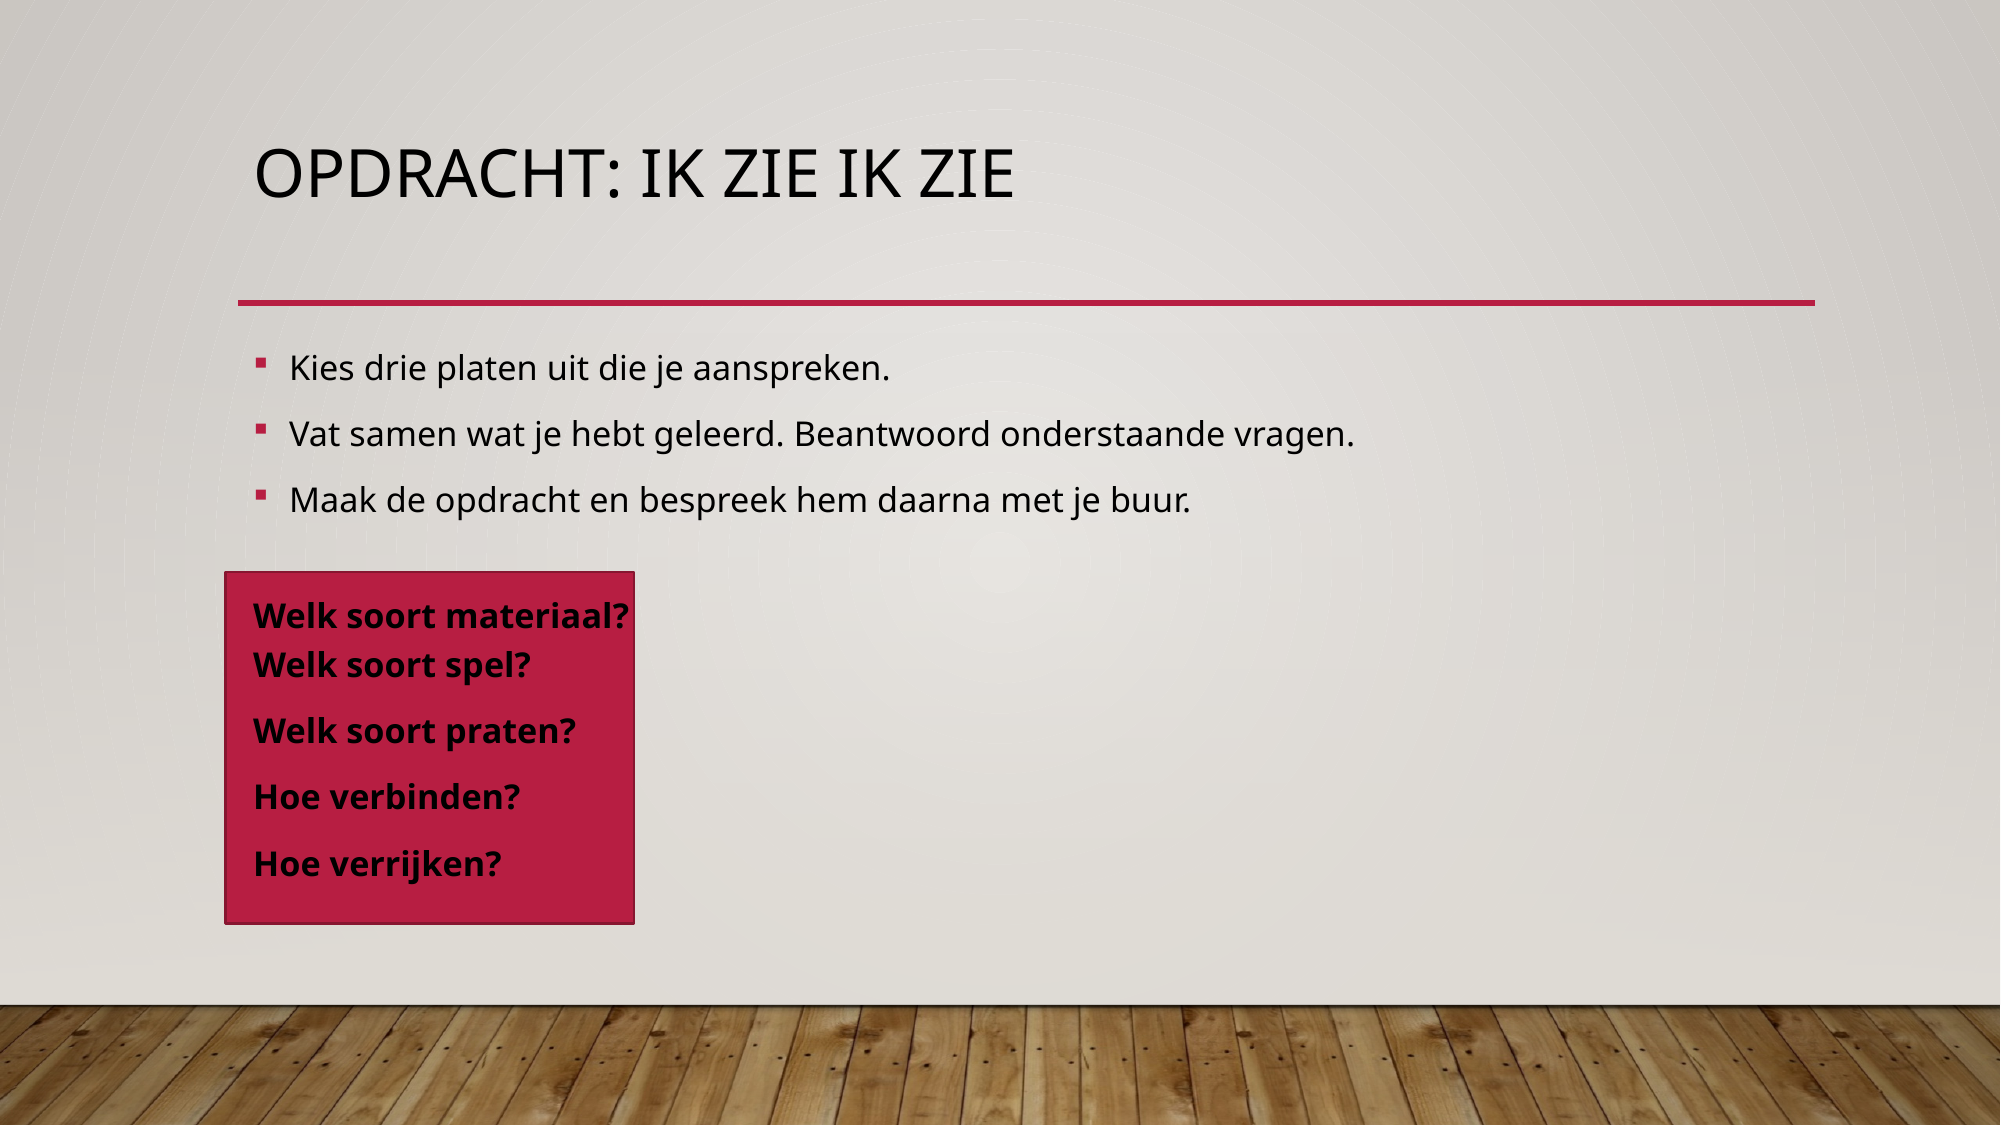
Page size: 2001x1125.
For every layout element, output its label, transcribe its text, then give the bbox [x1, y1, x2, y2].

text_box [224, 571, 635, 925]
title Opdracht: ik zie ik zie [238, 131, 1814, 305]
picture [0, 1005, 2000, 1125]
list Kies drie platen uit die je aanspreken. Vat samen wat je hebt geleerd. Beantwoord onderstaande vragen. Maak de opdracht en bespreek hem daarna met je buur. Welk soort materiaal? Welk soort spel? Welk soort praten? Hoe verbinden? Hoe verrijken? [238, 330, 1814, 897]
